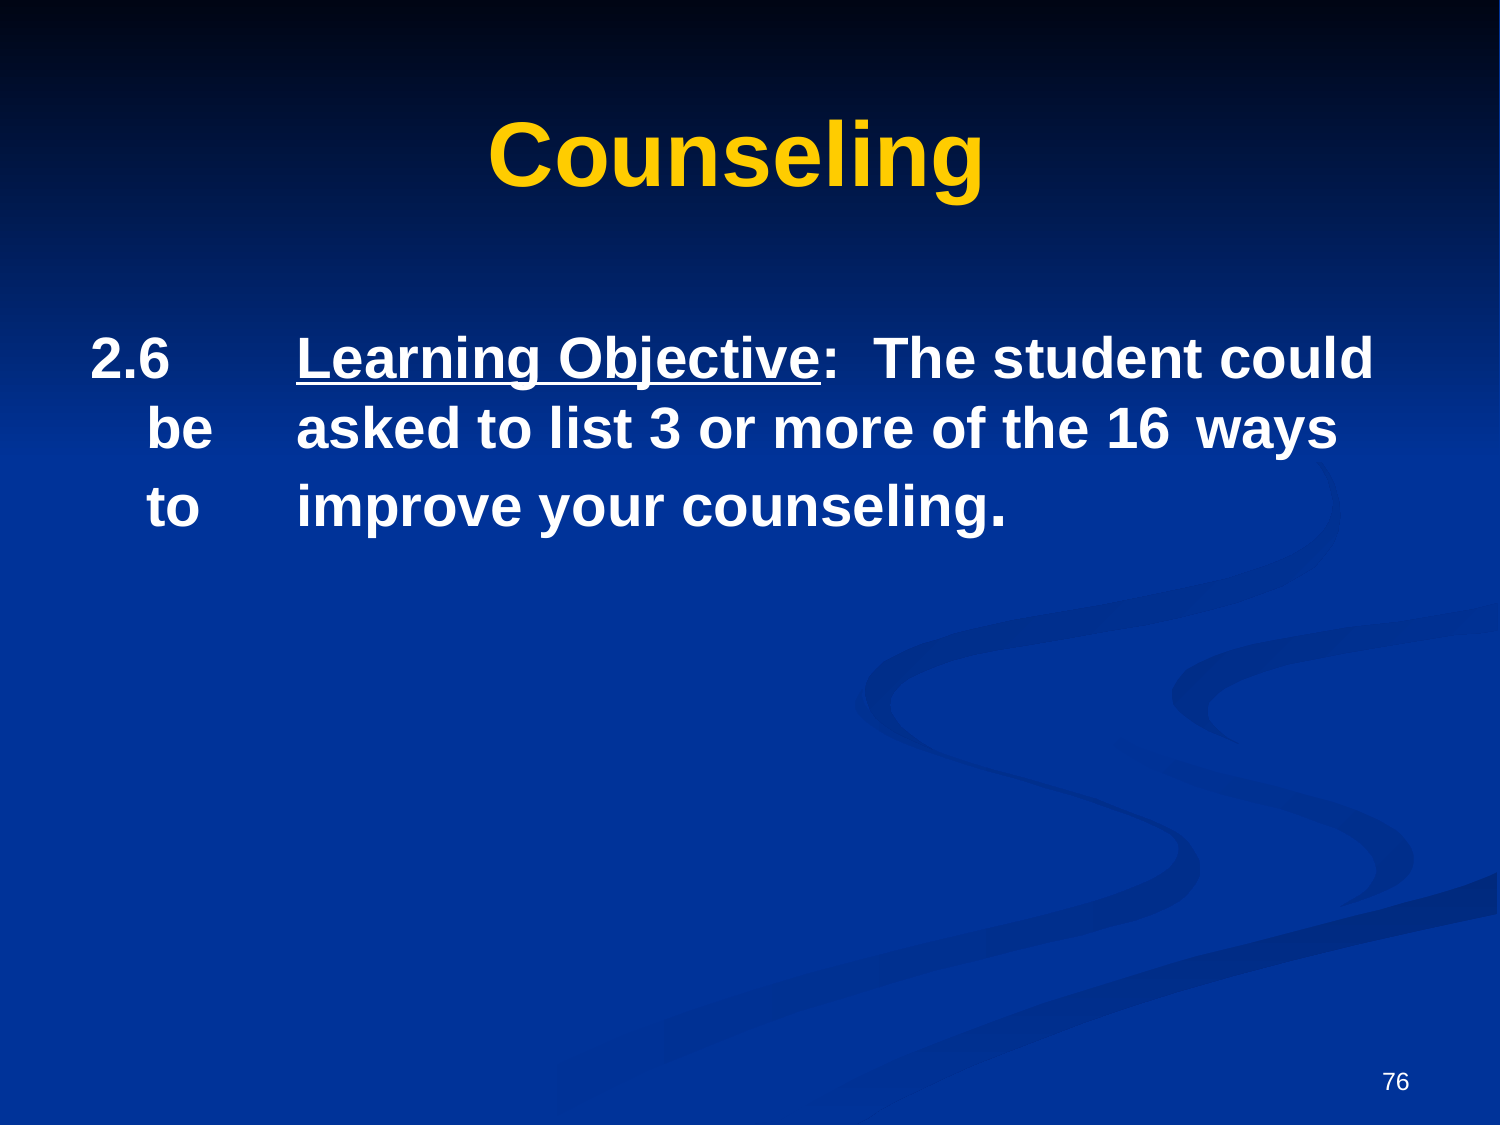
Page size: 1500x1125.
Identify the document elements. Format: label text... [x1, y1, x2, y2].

slide_number 76 [1074, 1024, 1426, 1104]
title Counseling [62, 74, 1413, 226]
list 2.6 Learning Objective: The student could be asked to list 3 or more of the 16 ways to improve your counseling. [74, 312, 1426, 851]
